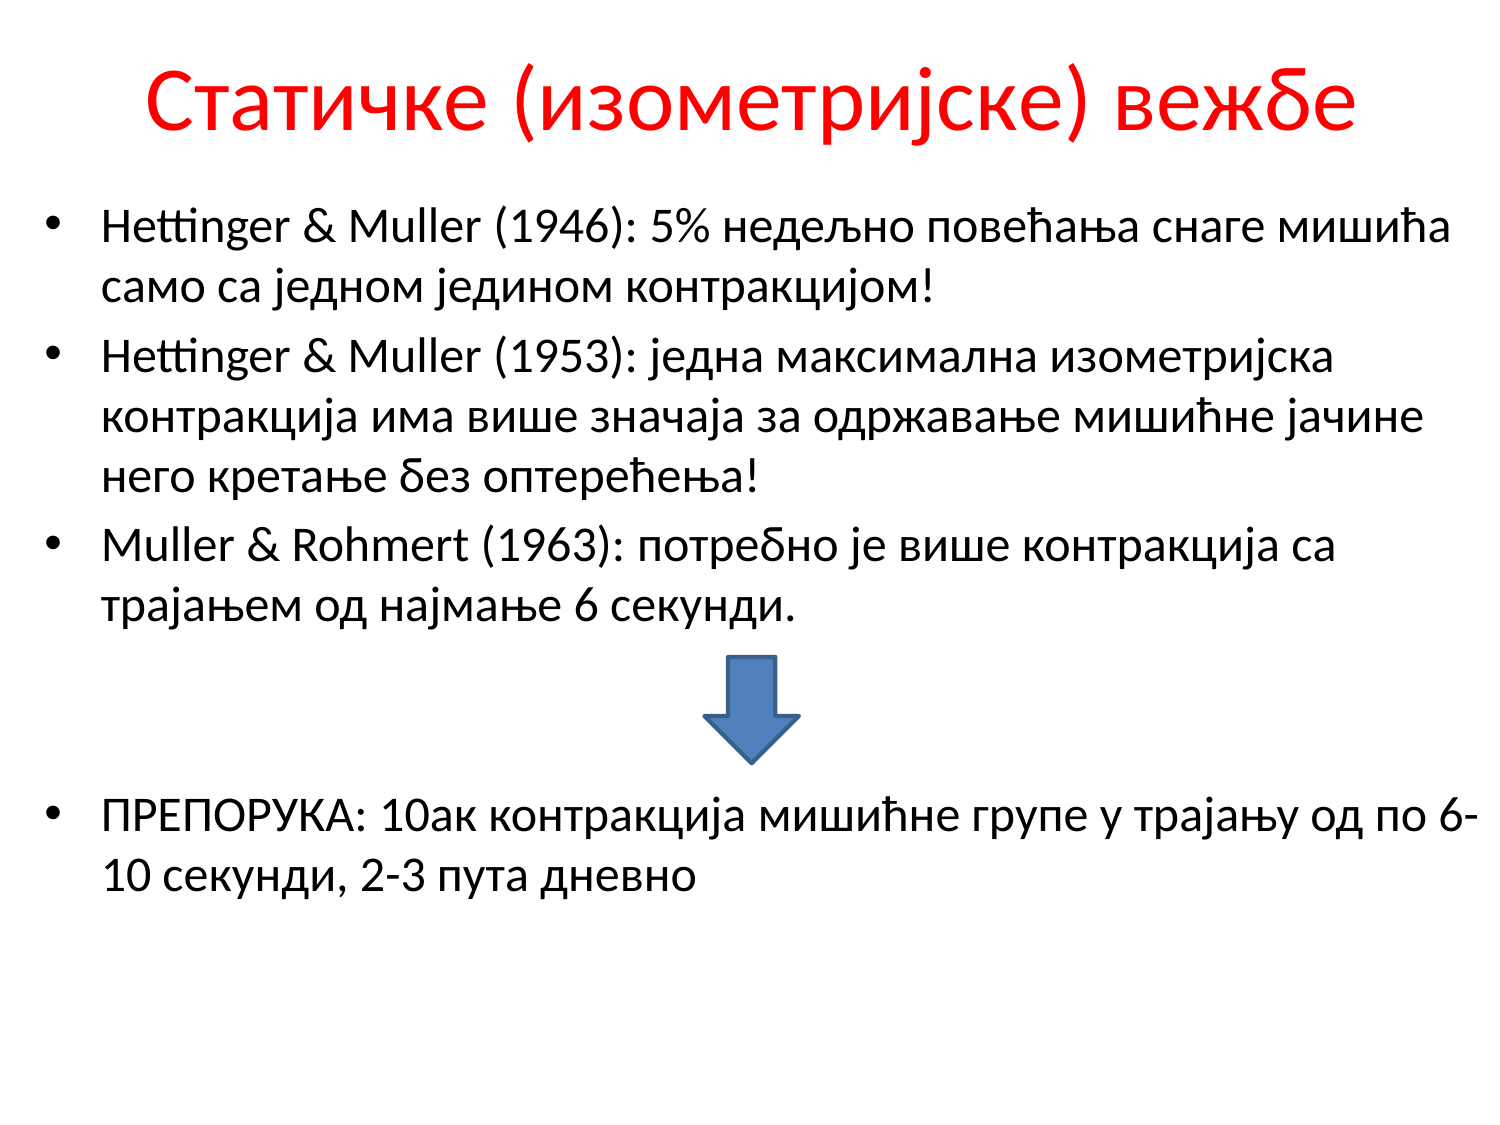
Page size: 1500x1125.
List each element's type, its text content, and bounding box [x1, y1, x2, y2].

list Hettinger & Muller (1946): 5% недељно повећања снаге мишића само са једном једином контракцијом! Hettinger & Muller (1953): једна максимална изометријска контракција има више значаја за одржавање мишићне јачине него кретање без оптерећења! Muller & Rohmert (1963): потребно је више контракција са трајањем од најмање 6 секунди. ПРЕПОРУКА: 10ак контракција мишићне групе у трајању од по 6-10 секунди, 2-3 пута дневно [29, 184, 1500, 1094]
text_box [702, 654, 801, 766]
title Статичке (изометријске) вежбе [76, 0, 1427, 184]
